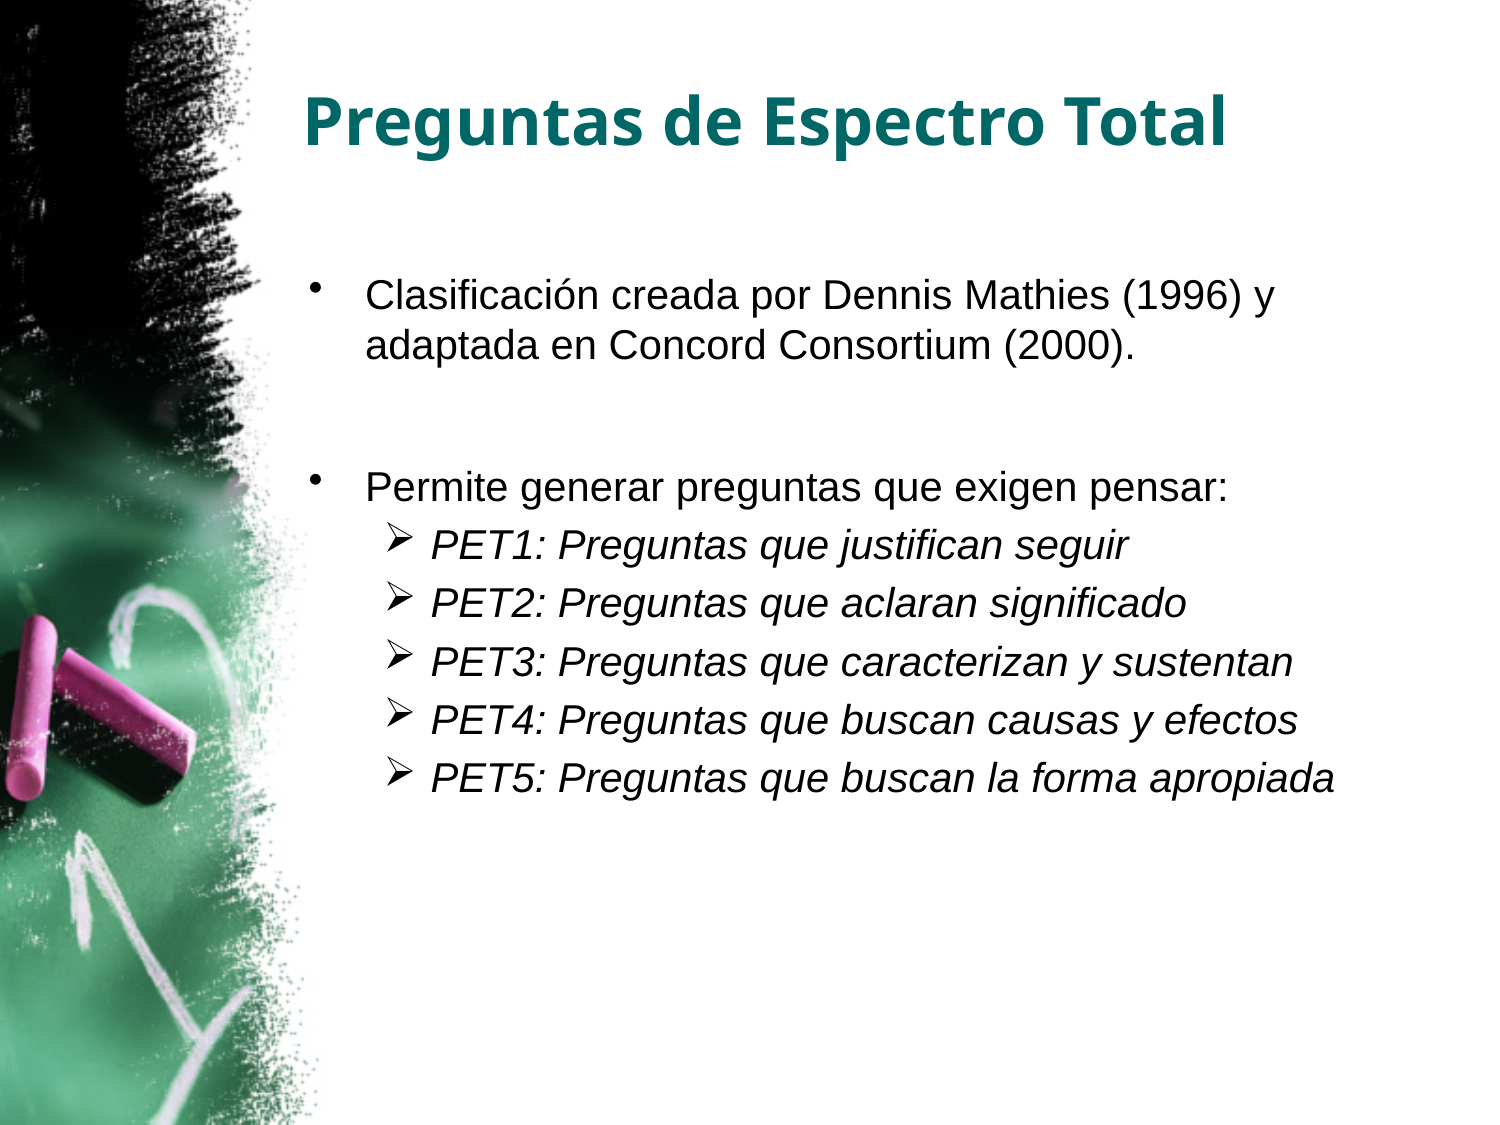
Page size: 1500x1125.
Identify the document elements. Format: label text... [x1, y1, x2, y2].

title Preguntas de Espectro Total [287, 49, 1438, 188]
picture [0, 0, 1500, 1125]
list Clasificación creada por Dennis Mathies (1996) y adaptada en Concord Consortium (2000). Permite generar preguntas que exigen pensar: PET1: Preguntas que justifican seguir PET2: Preguntas que aclaran significado PET3: Preguntas que caracterizan y sustentan PET4: Preguntas que buscan causas y efectos PET5: Preguntas que buscan la forma apropiada [293, 259, 1451, 867]
